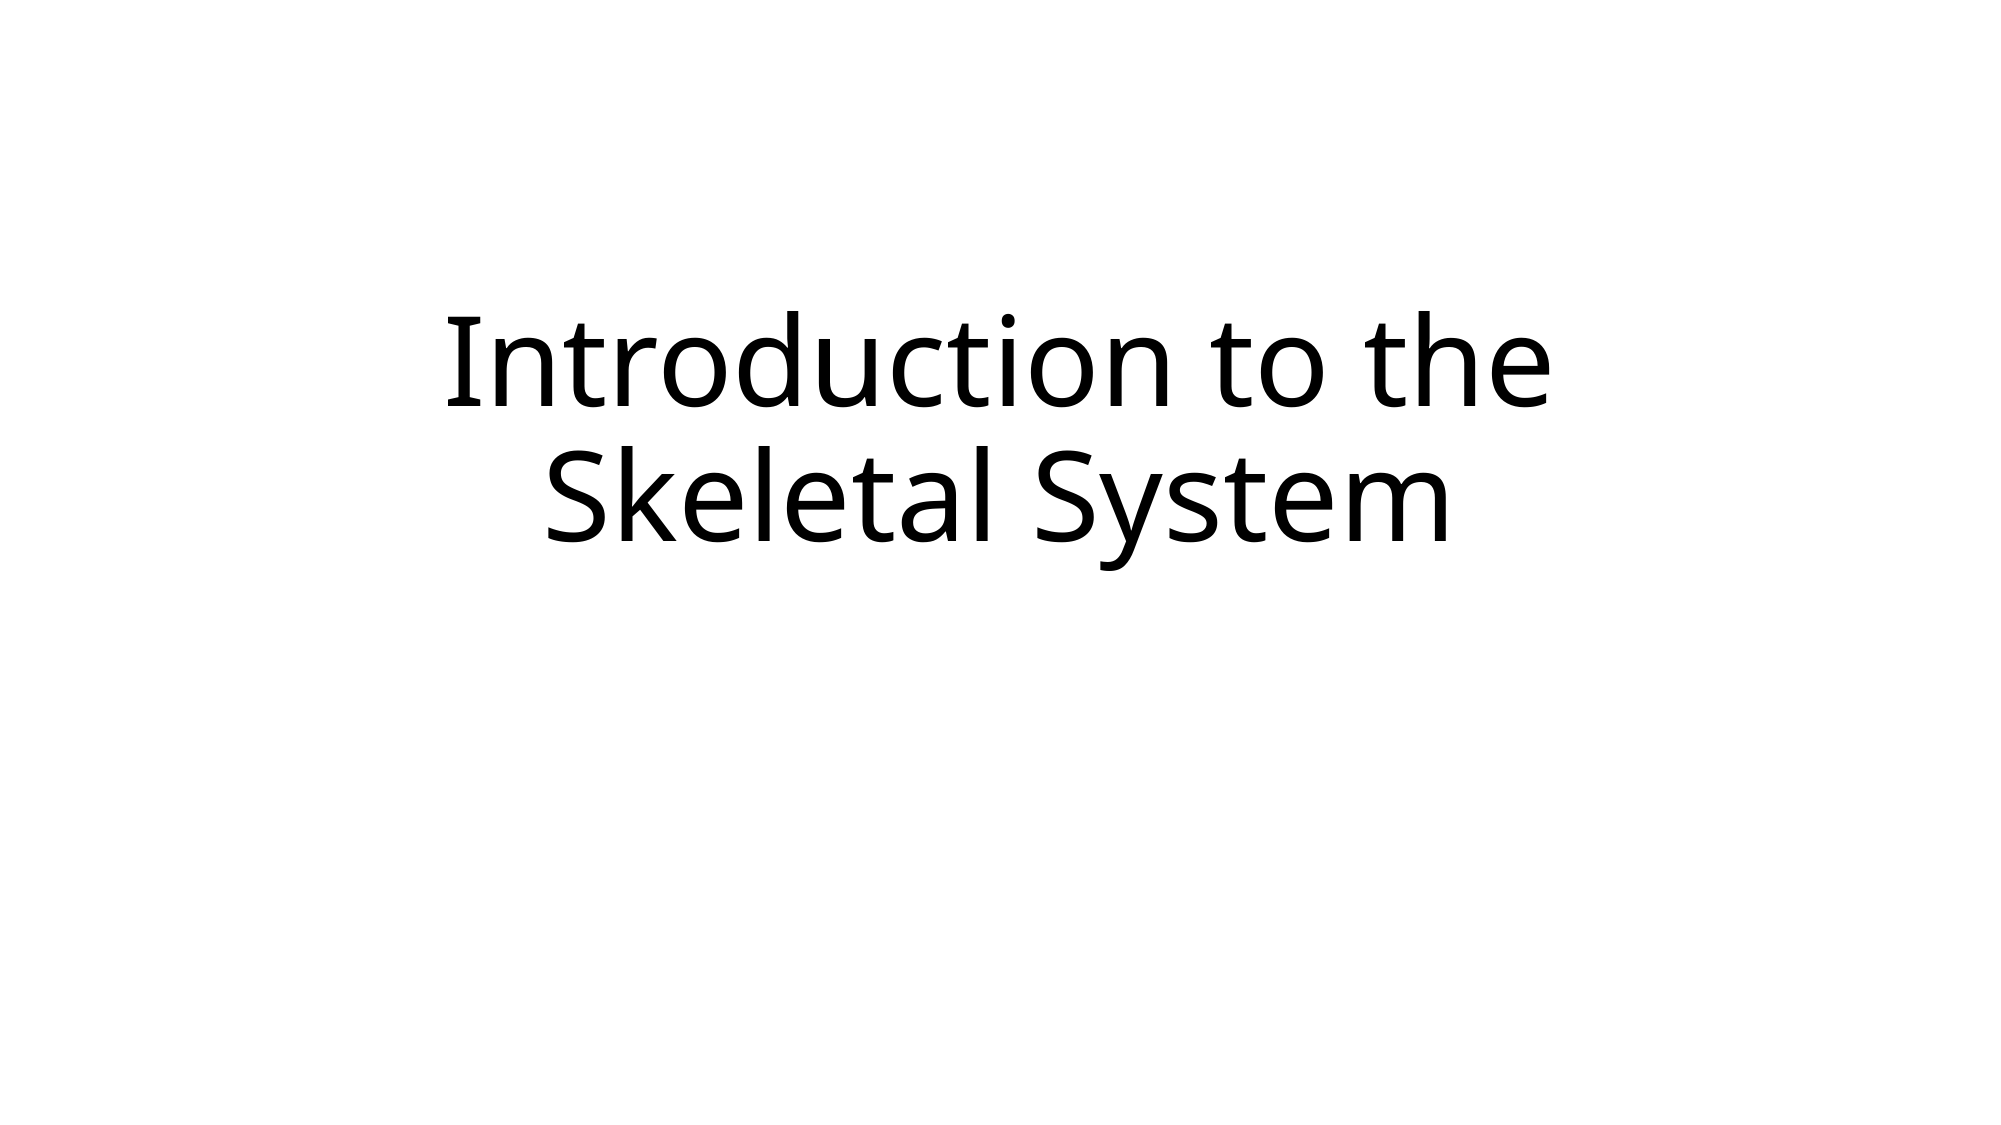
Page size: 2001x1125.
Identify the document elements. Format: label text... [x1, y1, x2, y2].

title Introduction to the Skeletal System [249, 184, 1750, 576]
